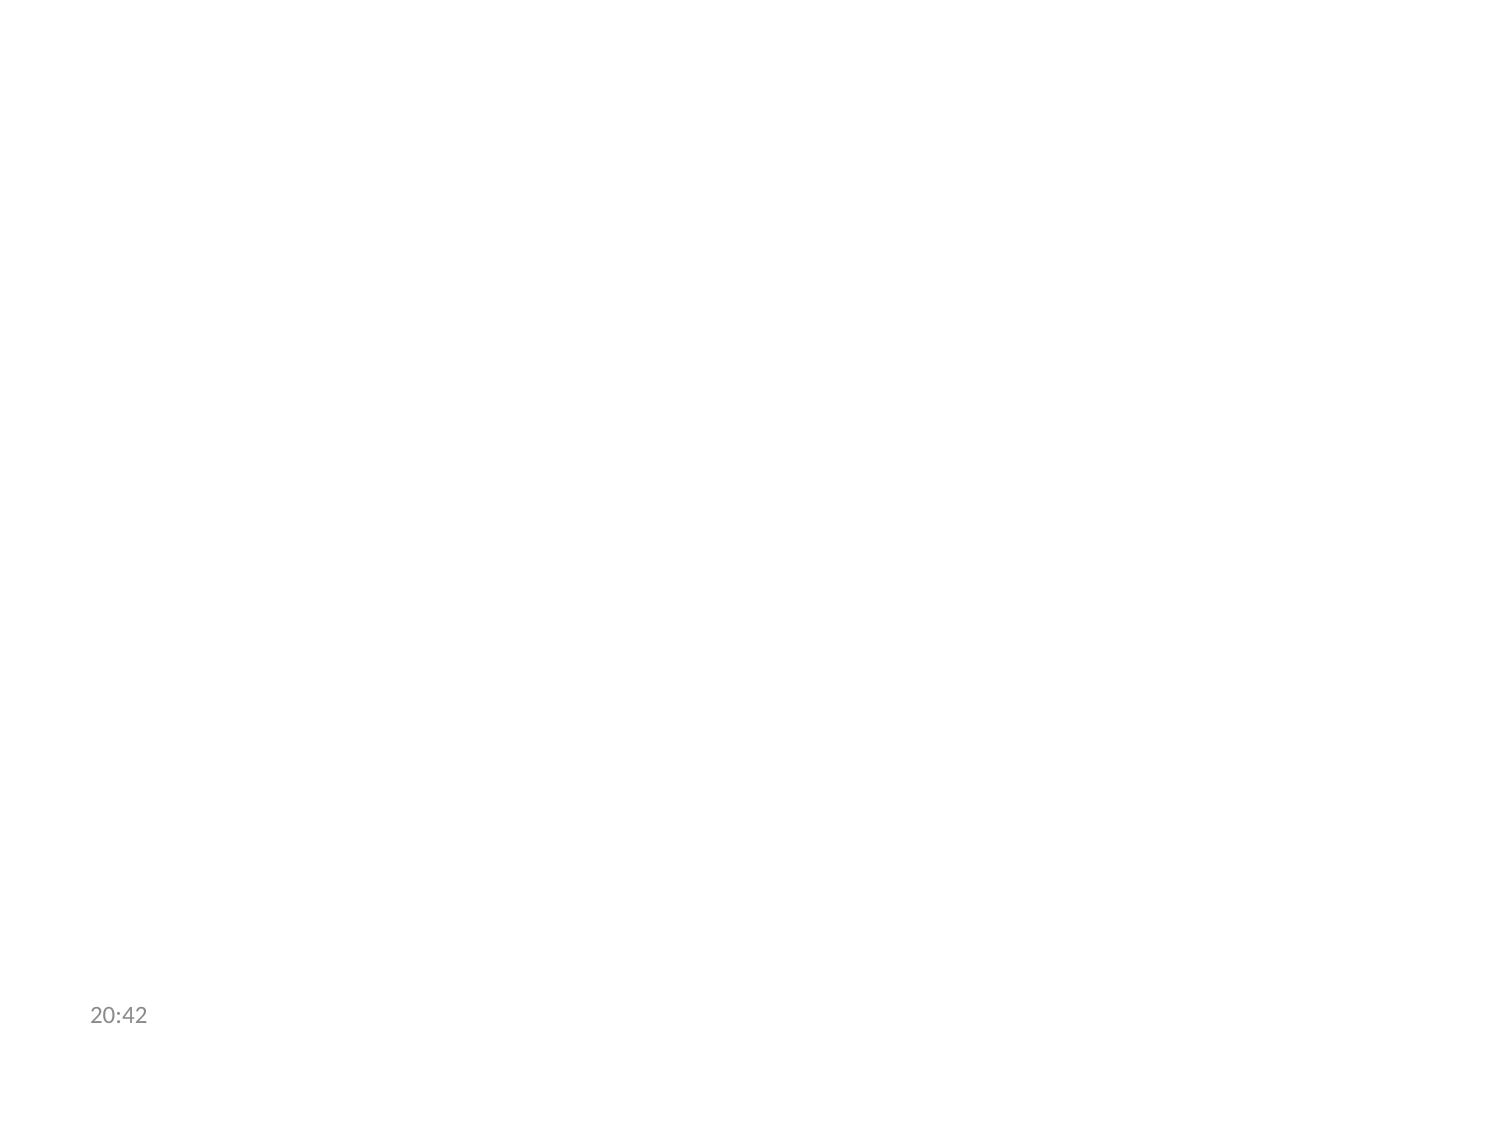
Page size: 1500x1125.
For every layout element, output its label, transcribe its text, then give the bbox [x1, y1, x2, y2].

text_box 15:35 [75, 983, 425, 1044]
